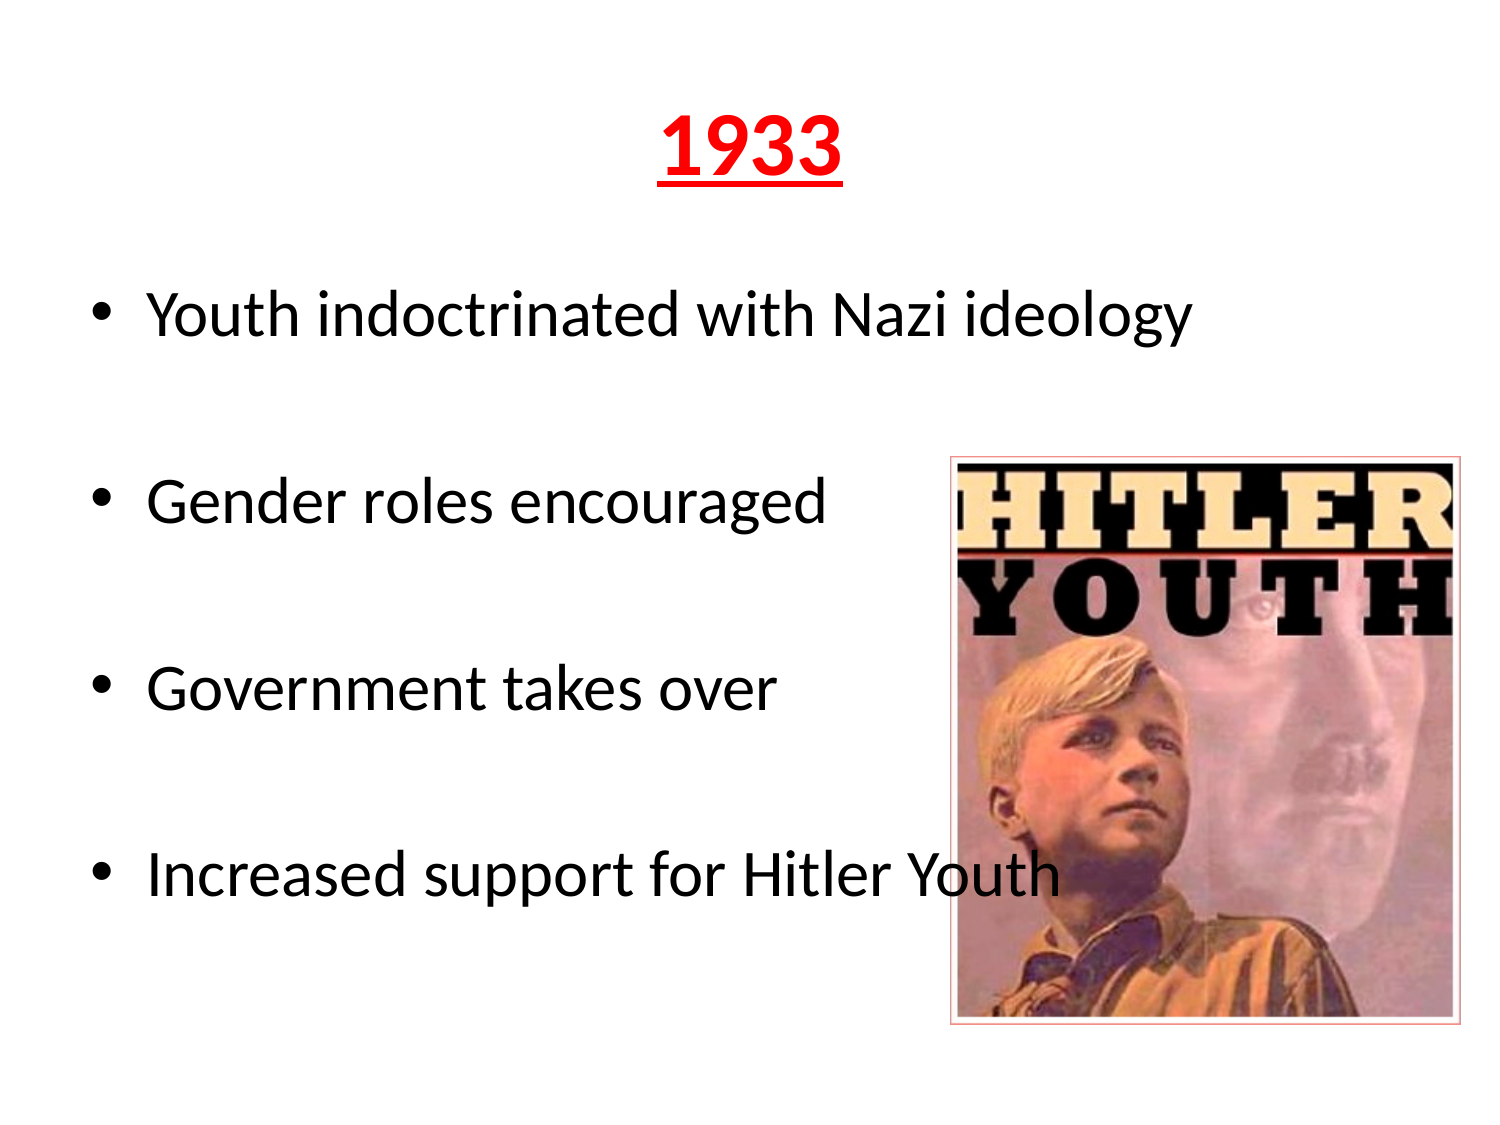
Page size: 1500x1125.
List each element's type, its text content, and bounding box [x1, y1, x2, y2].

list Youth indoctrinated with Nazi ideology Gender roles encouraged Government takes over Increased support for Hitler Youth [75, 262, 1425, 1005]
picture [950, 455, 1461, 1026]
title 1933 [75, 45, 1425, 233]
